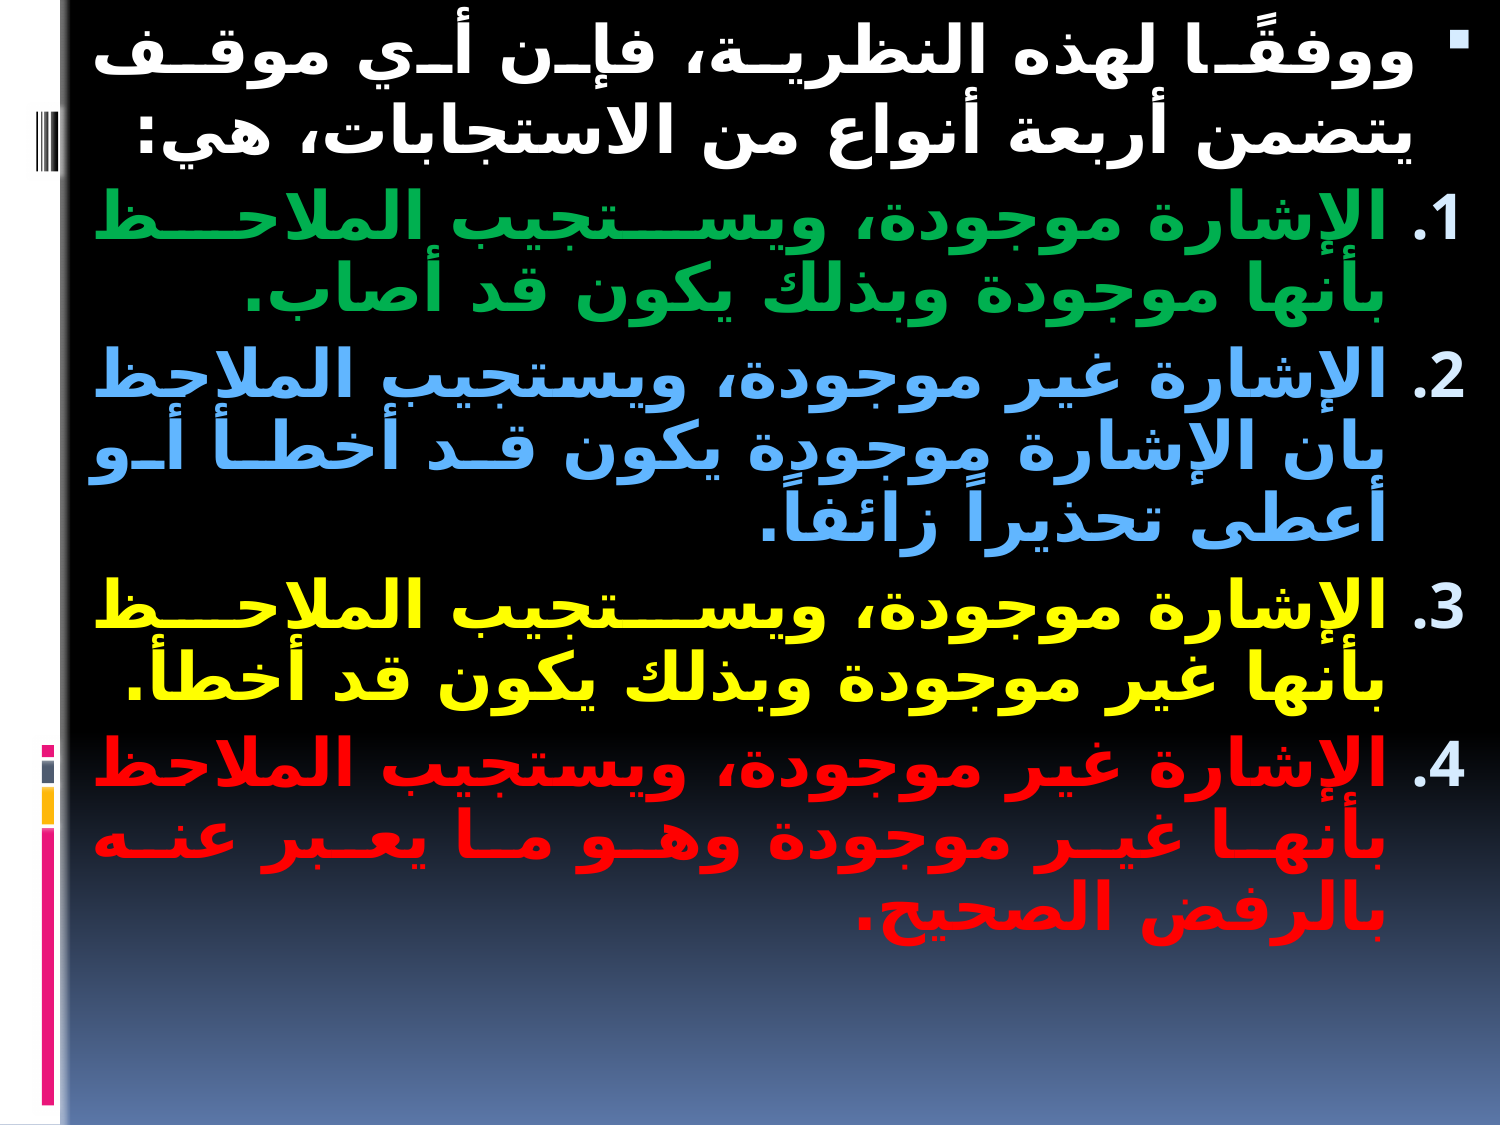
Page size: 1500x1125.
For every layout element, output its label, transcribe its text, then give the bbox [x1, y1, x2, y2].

list ووفقًا لهذه النظرية، فإن أي موقف يتضمن أربعة أنواع من الاستجابات، هي: الإشارة موجودة، ويستجيب الملاحظ بأنها موجودة وبذلك يكون قد أصاب. الإشارة غير موجودة، ويستجيب الملاحظ بان الإشارة موجودة يكون قد أخطأ أو أعطى تحذيراً زائفاً. الإشارة موجودة، ويستجيب الملاحظ بأنها غير موجودة وبذلك يكون قد أخطأ. الإشارة غير موجودة، ويستجيب الملاحظ بأنها غير موجودة وهو ما يعبر عنه بالرفض الصحيح. [76, 0, 1500, 1125]
